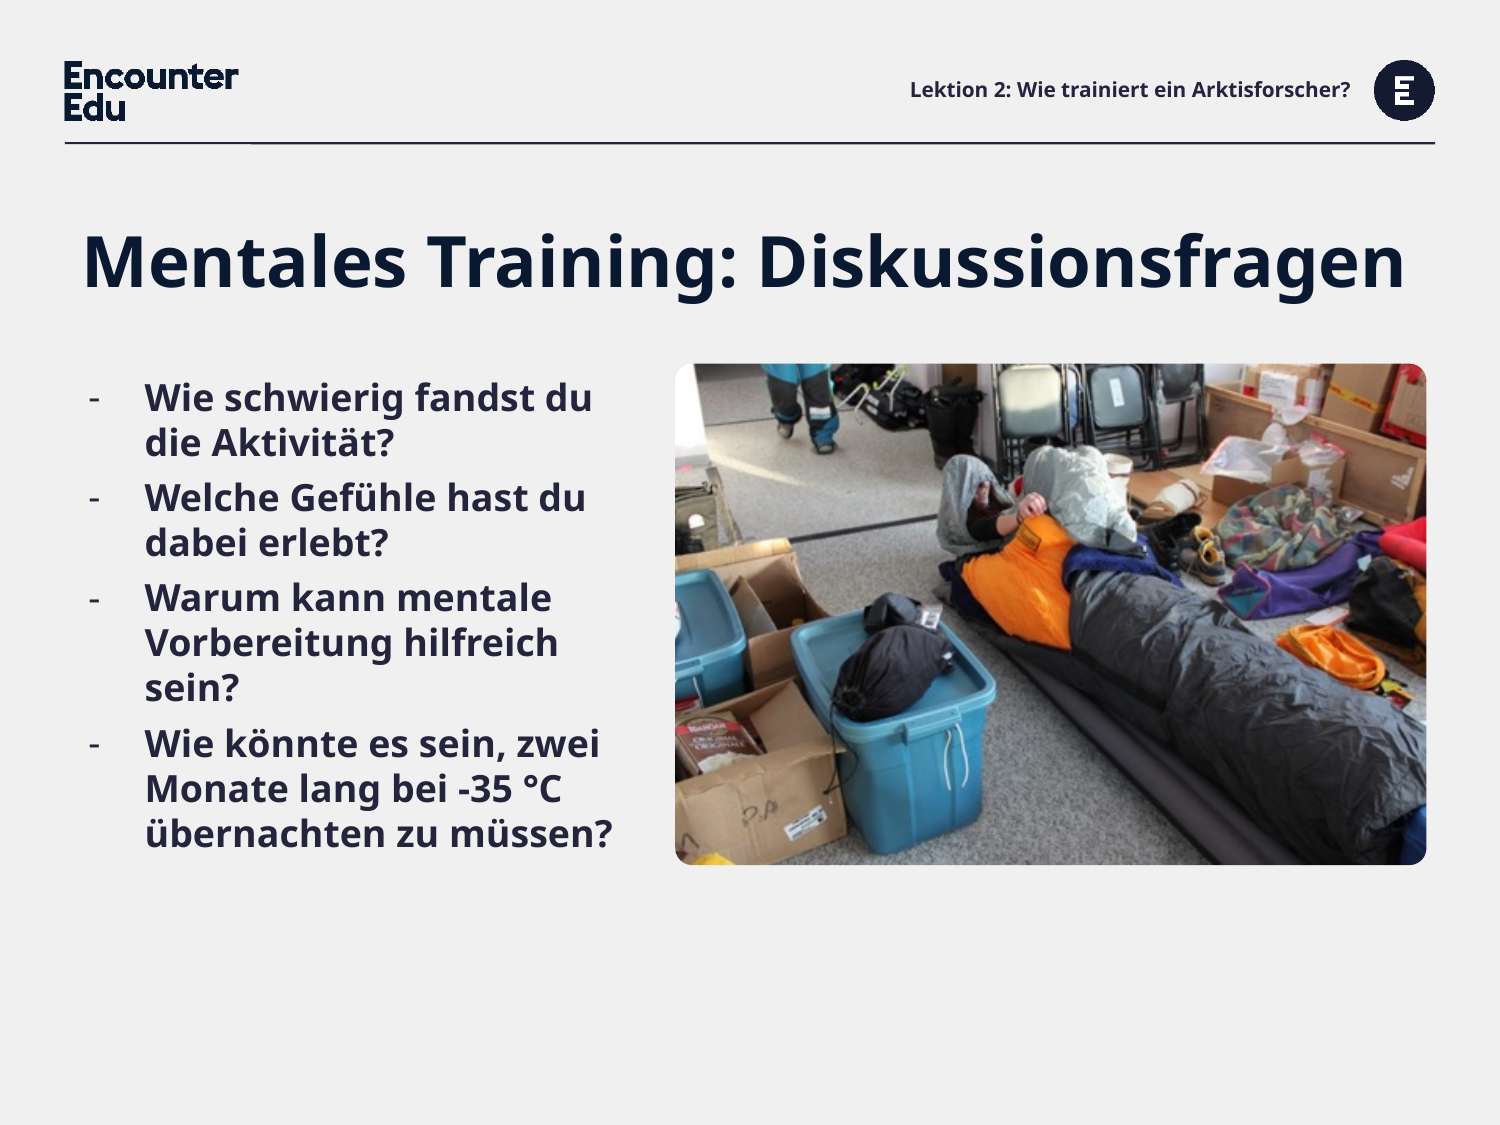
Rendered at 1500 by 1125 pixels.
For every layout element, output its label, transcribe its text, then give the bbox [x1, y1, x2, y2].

title Lektion 2: Wie trainiert ein Arktisforscher? [749, 67, 1359, 114]
text_box Wie schwierig fandst du die Aktivität? Welche Gefühle hast du dabei erlebt? Warum kann mentale Vorbereitung hilfreich sein? Wie könnte es sein, zwei Monate lang bei -35 °C übernachten zu müssen? [73, 367, 674, 863]
picture [1372, 58, 1436, 122]
picture [60, 59, 243, 122]
picture [674, 363, 1427, 866]
text_box Mentales Training: Diskussionsfragen [73, 163, 1424, 367]
